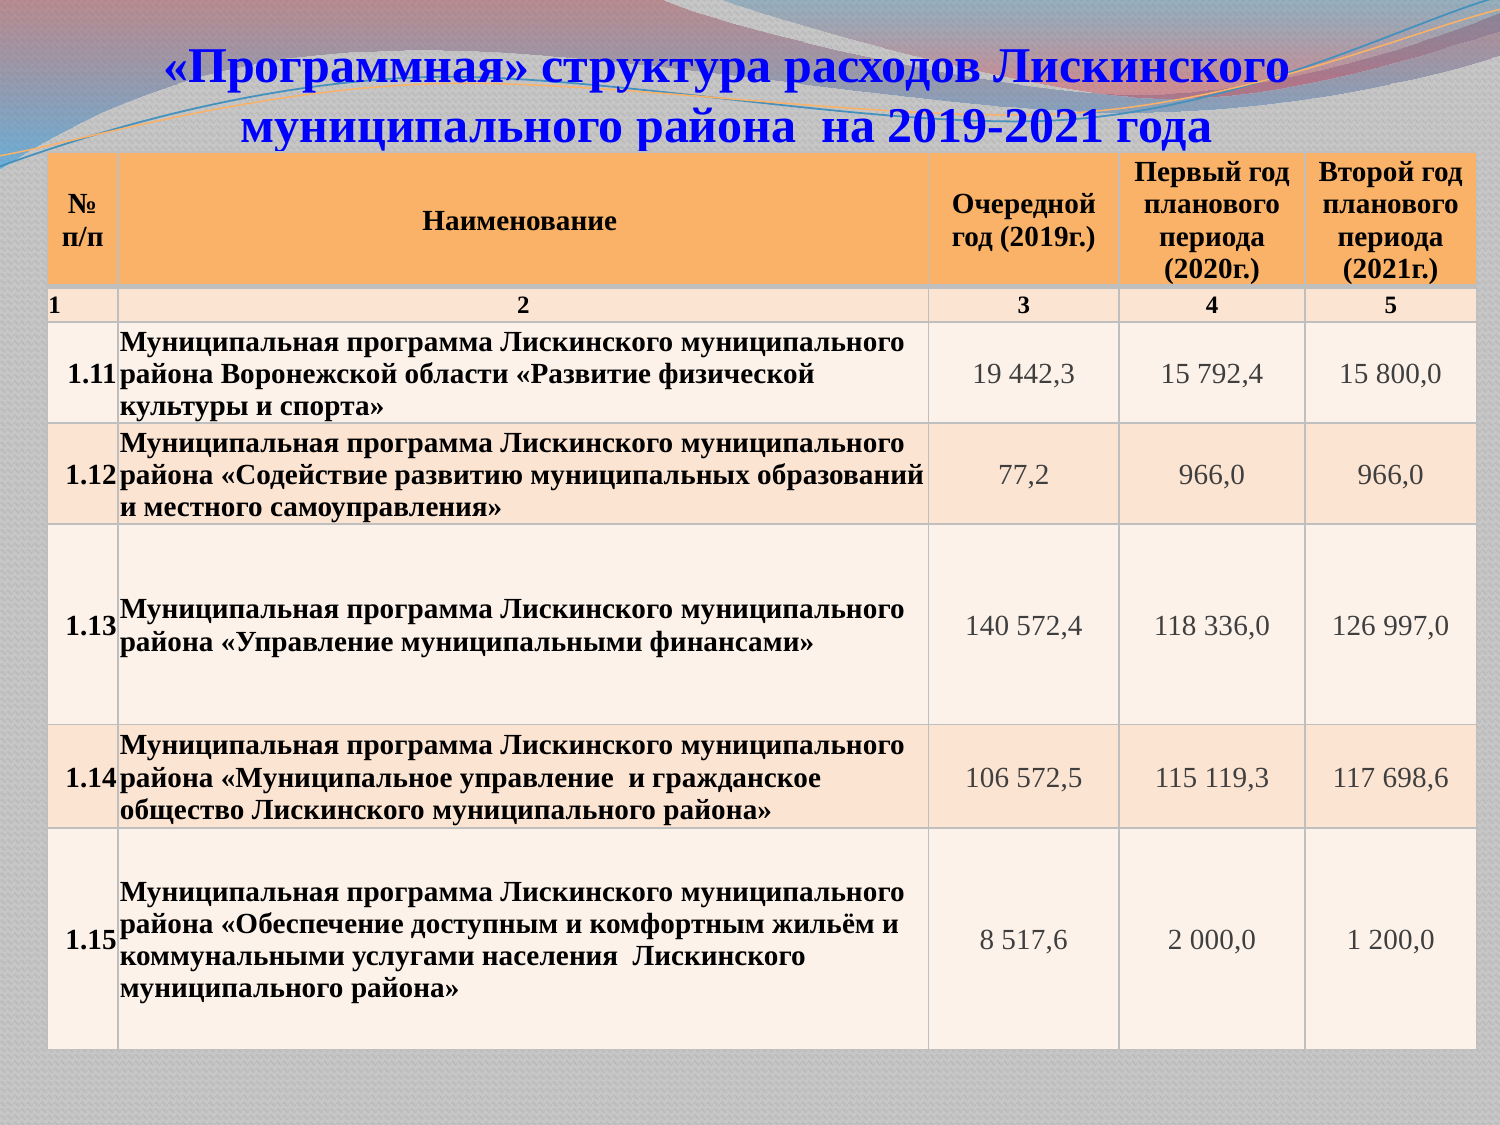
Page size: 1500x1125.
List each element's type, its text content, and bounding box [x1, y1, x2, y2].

table_header Второй год планового периода (2021г.) [1306, 153, 1476, 284]
table_cell 140 572,4 [929, 525, 1118, 724]
table_cell 1.15 [48, 829, 117, 1049]
table_cell Муниципальная программа Лискинского муниципального района «Обеспечение доступным и комфортным жильём и коммунальными услугами населения Лискинского муниципального района» [119, 829, 928, 1049]
table_cell 1.11 [48, 323, 117, 422]
table_cell Муниципальная программа Лискинского муниципального района «Муниципальное управление и гражданское общество Лискинского муниципального района» [119, 725, 928, 827]
table_cell Муниципальная программа Лискинского муниципального района «Содействие развитию муниципальных образований и местного самоуправления» [119, 424, 928, 523]
table_header № п/п [48, 153, 117, 284]
table_cell 4 [1120, 289, 1304, 321]
table_cell 1.14 [48, 725, 117, 827]
table_header Первый год планового периода (2020г.) [1120, 153, 1304, 284]
table_cell 126 997,0 [1306, 525, 1476, 724]
table_cell 2 [119, 289, 928, 321]
table_cell 15 800,0 [1306, 323, 1476, 422]
table_cell 15 792,4 [1120, 323, 1304, 422]
table_header Наименование [119, 153, 928, 284]
title «Программная» структура расходов Лискинского муниципального района на 2019-2021 года [35, 35, 1418, 153]
table_cell 966,0 [1306, 424, 1476, 523]
table_cell 1 [48, 289, 117, 321]
table_cell 77,2 [929, 424, 1118, 523]
table_cell 115 119,3 [1120, 725, 1304, 827]
table_cell 3 [929, 289, 1118, 321]
table_cell 5 [1306, 289, 1476, 321]
table_cell Муниципальная программа Лискинского муниципального района Воронежской области «Развитие физической культуры и спорта» [119, 323, 928, 422]
table_cell 1.12 [48, 424, 117, 523]
table_header Очередной год (2019г.) [929, 153, 1118, 284]
table_cell 1 200,0 [1306, 829, 1476, 1049]
table_cell Муниципальная программа Лискинского муниципального района «Управление муниципальными финансами» [119, 525, 928, 724]
table_cell 106 572,5 [929, 725, 1118, 827]
table_cell 966,0 [1120, 424, 1304, 523]
table_cell 117 698,6 [1306, 725, 1476, 827]
table_cell 118 336,0 [1120, 525, 1304, 724]
table_cell 19 442,3 [929, 323, 1118, 422]
table_cell 8 517,6 [929, 829, 1118, 1049]
table_cell 1.13 [48, 525, 117, 724]
table_cell 2 000,0 [1120, 829, 1304, 1049]
